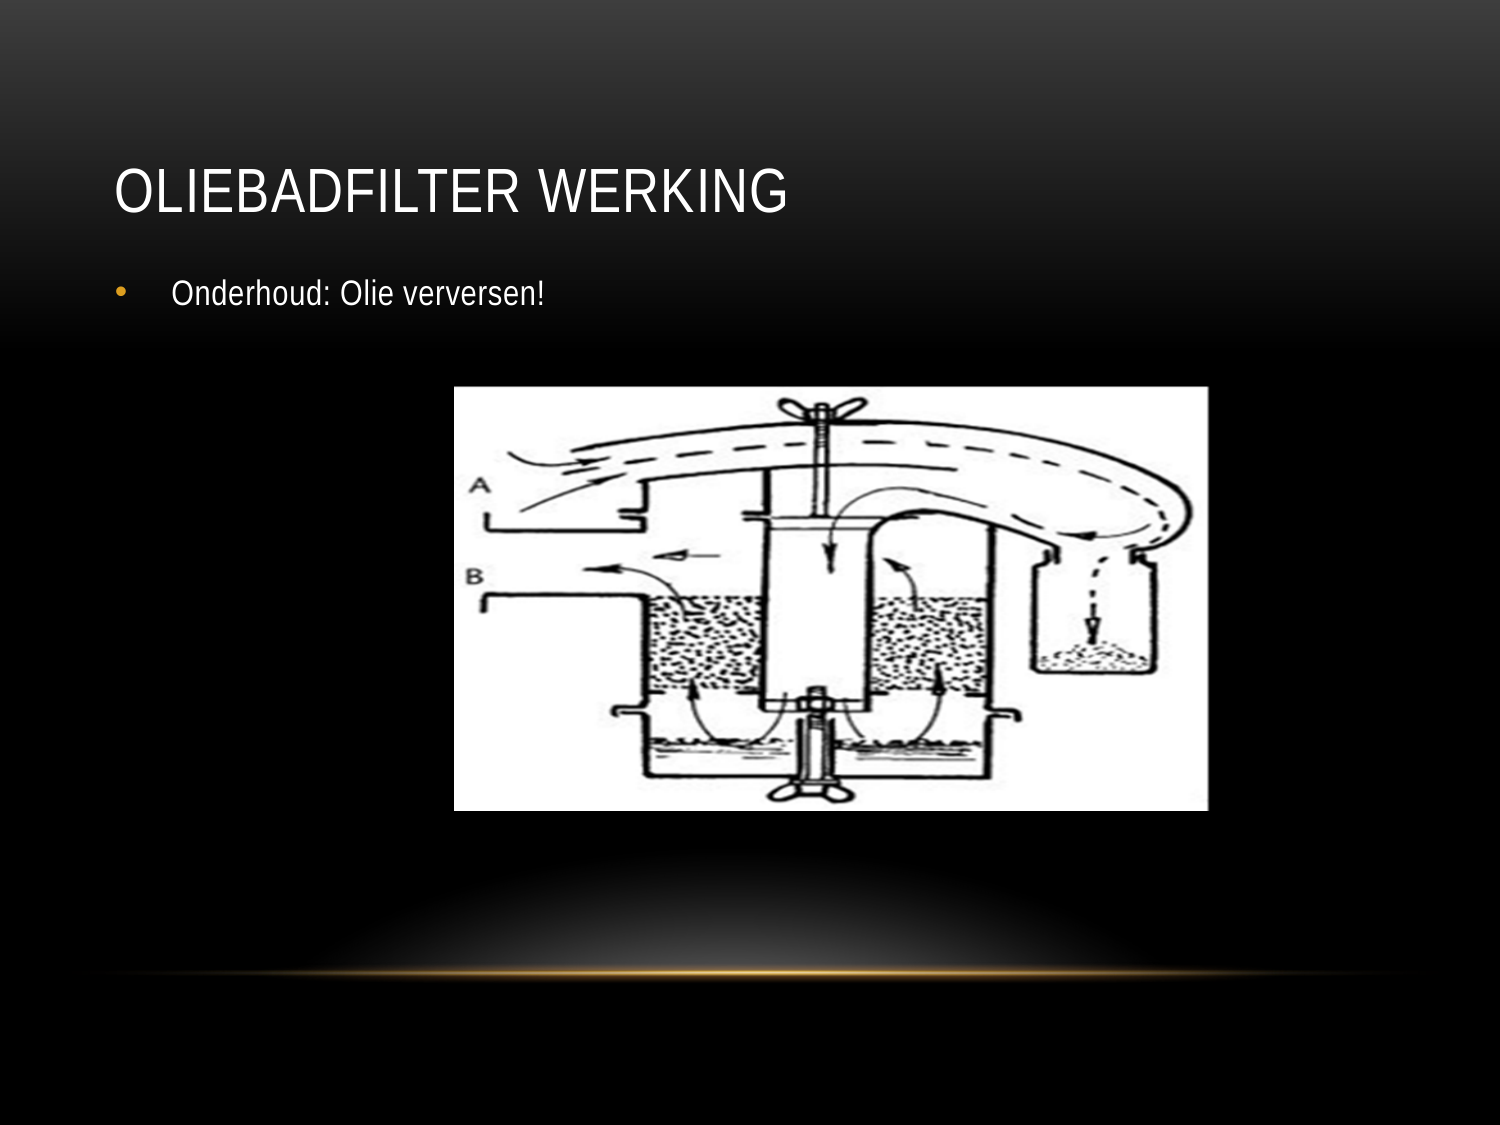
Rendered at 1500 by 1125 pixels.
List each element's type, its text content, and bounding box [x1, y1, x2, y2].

title Oliebadfilter werking [99, 45, 1400, 233]
picture [0, 0, 1500, 1125]
list Onderhoud: Olie verversen! [99, 262, 1400, 938]
